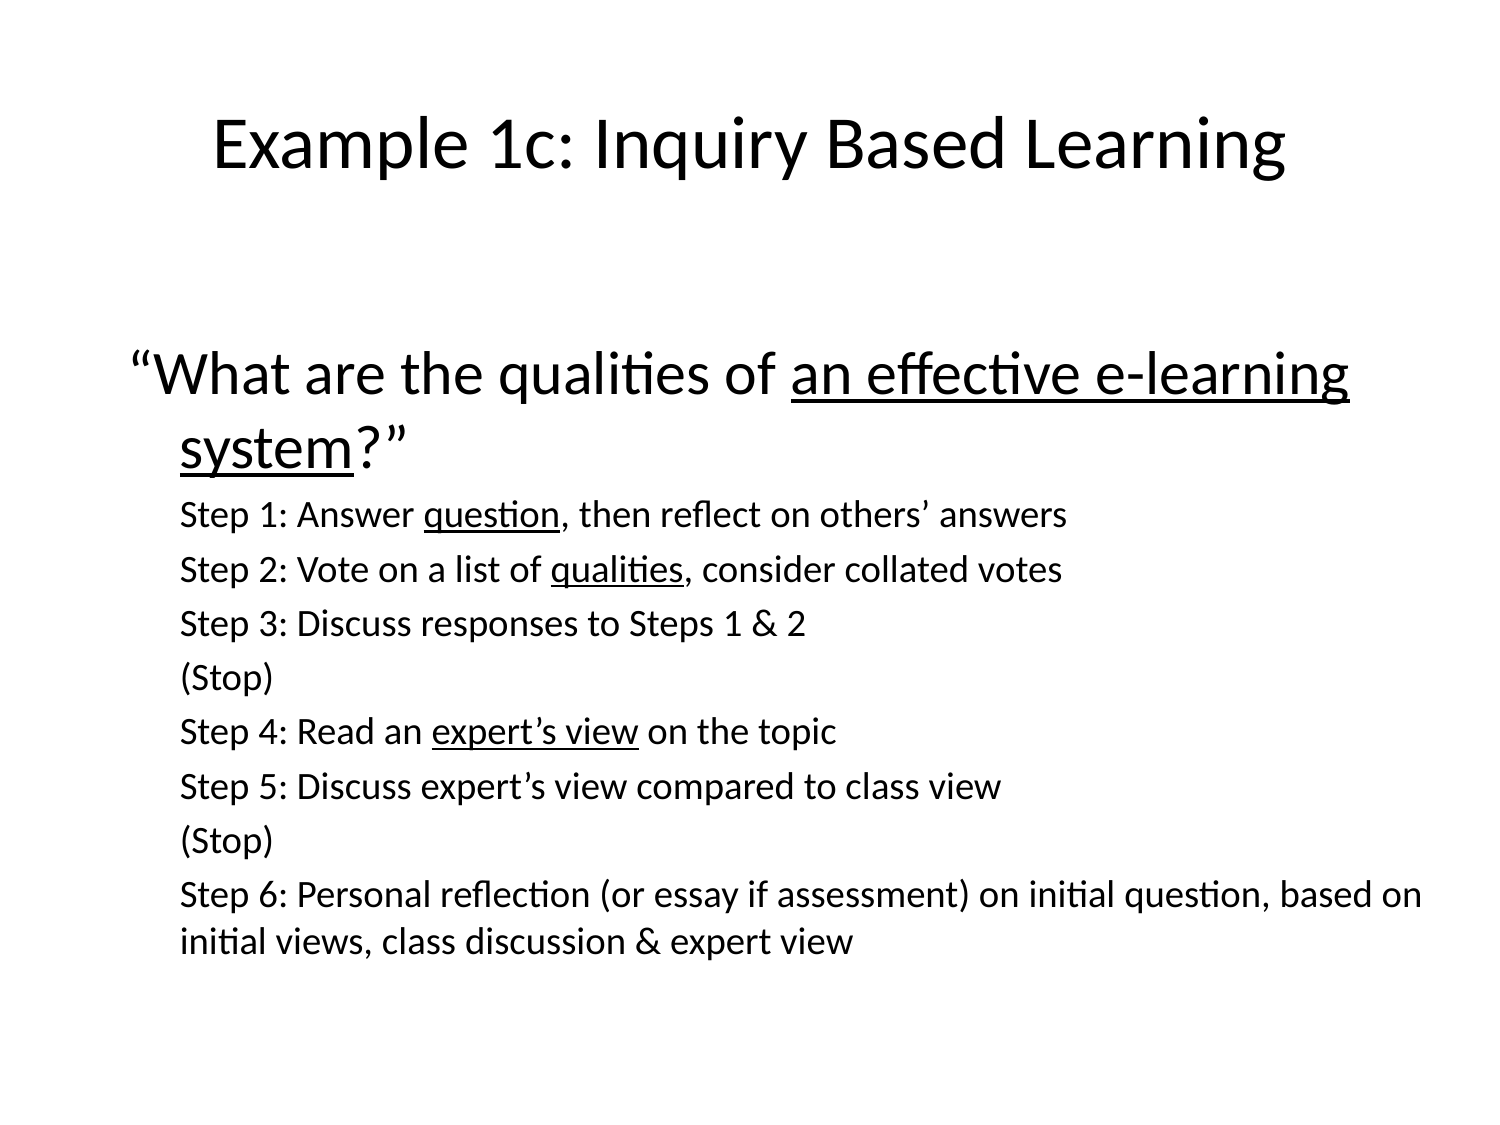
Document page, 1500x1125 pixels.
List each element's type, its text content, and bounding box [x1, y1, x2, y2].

list “What are the qualities of an effective e-learning system?” Step 1: Answer question, then reflect on others’ answers Step 2: Vote on a list of qualities, consider collated votes Step 3: Discuss responses to Steps 1 & 2 (Stop) Step 4: Read an expert’s view on the topic Step 5: Discuss expert’s view compared to class view (Stop) Step 6: Personal reflection (or essay if assessment) on initial question, based on initial views, class discussion & expert view [112, 324, 1471, 1059]
title Example 1c: Inquiry Based Learning [75, 45, 1425, 233]
